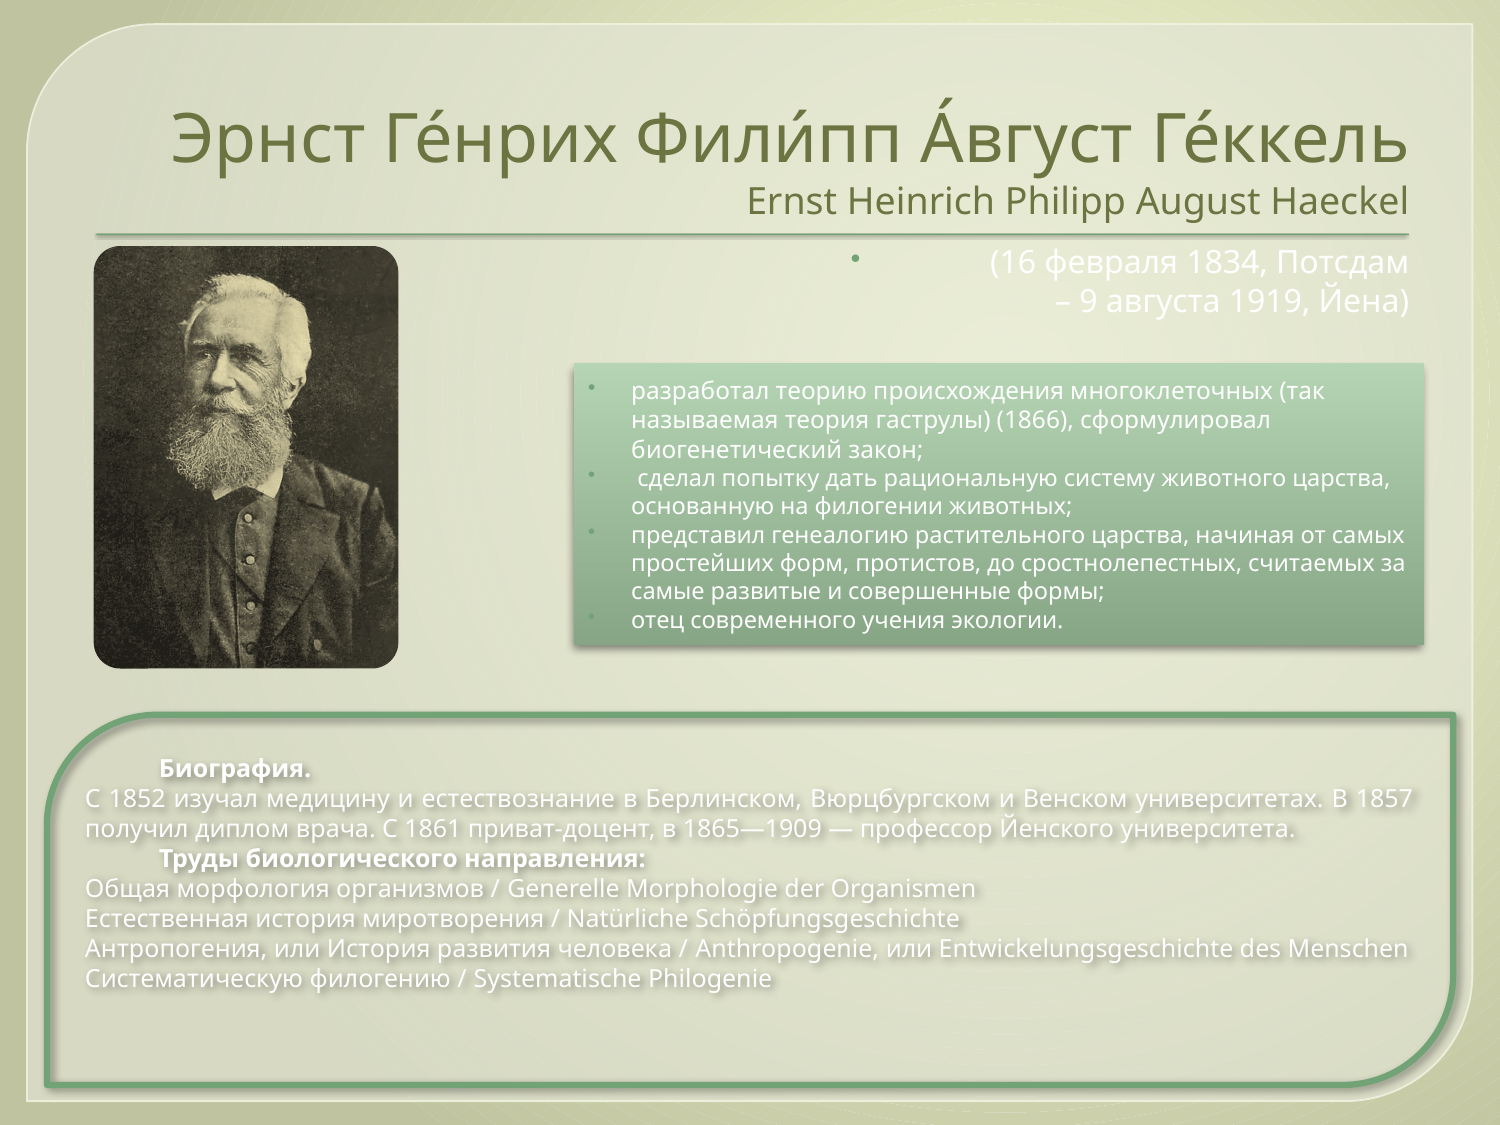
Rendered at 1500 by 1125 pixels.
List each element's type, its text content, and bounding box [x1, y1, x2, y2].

title Эрнст Ге́нрих Фили́пп А́вгуст Ге́ккель Ernst Heinrich Philipp August Haeckel [75, 41, 1425, 230]
text_box разработал теорию происхождения многоклеточных (так называемая теория гаструлы) (1866), сформулировал биогенетический закон; сделал попытку дать рациональную систему животного царства, основанную на филогении животных; представил генеалогию растительного царства, начиная от самых простейших форм, протистов, до сростнолепестных, считаемых за самые развитые и совершенные формы; отец современного учения экологии. [574, 363, 1425, 645]
picture [93, 245, 399, 669]
list (16 февраля 1834, Потсдам – 9 августа 1919, Йена) [761, 234, 1425, 328]
text_box Биография. С 1852 изучал медицину и естествознание в Берлинском, Вюрцбургском и Венском университетах. В 1857 получил диплом врача. С 1861 приват-доцент, в 1865—1909 — профессор Йенского университета. Труды биологического направления: Общая морфология организмов / Generelle Morphologie der Organismen Естественная история миротворения / Natürliche Schöpfungsgeschichte Антропогения, или История развития человека / Anthropogenie, или Entwickelungsgeschichte des Menschen Систематическую филогению / Systematische Philogenie [43, 711, 1457, 1089]
